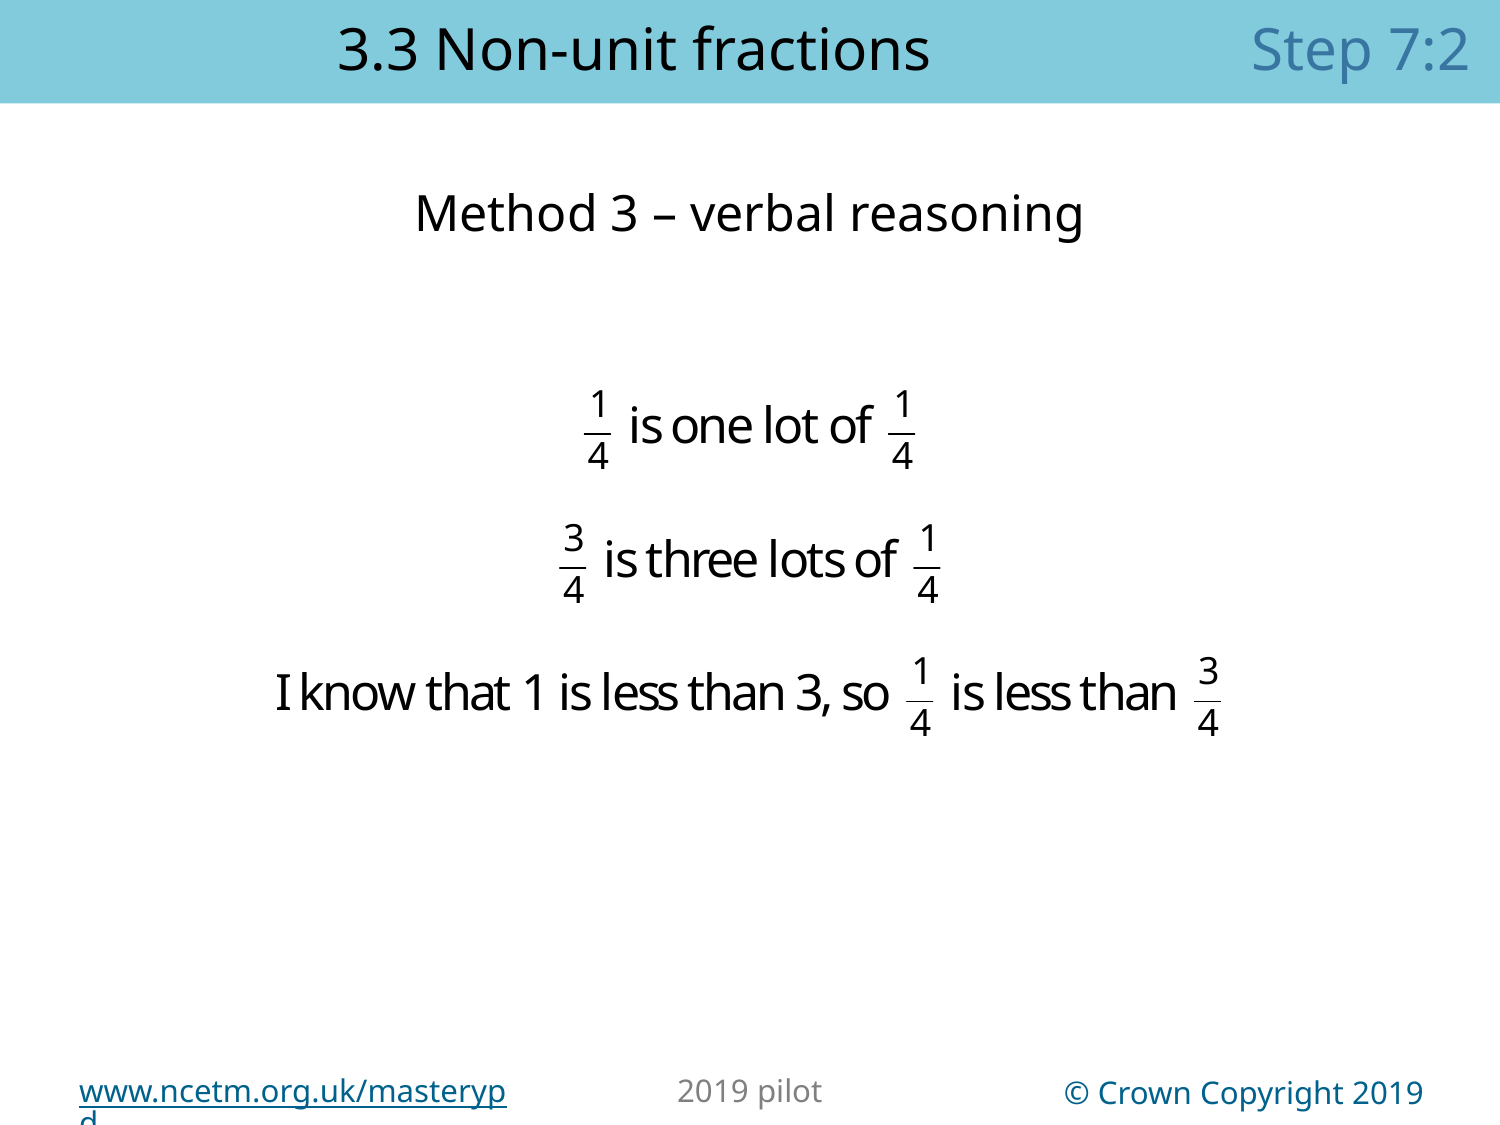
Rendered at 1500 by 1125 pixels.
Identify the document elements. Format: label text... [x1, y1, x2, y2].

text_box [580, 382, 920, 475]
list 3.3 Non-unit fractions Step 7:2 [0, 0, 1500, 104]
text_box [555, 516, 946, 609]
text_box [274, 650, 1226, 742]
text_box Method 3 – verbal reasoning [0, 174, 1500, 249]
